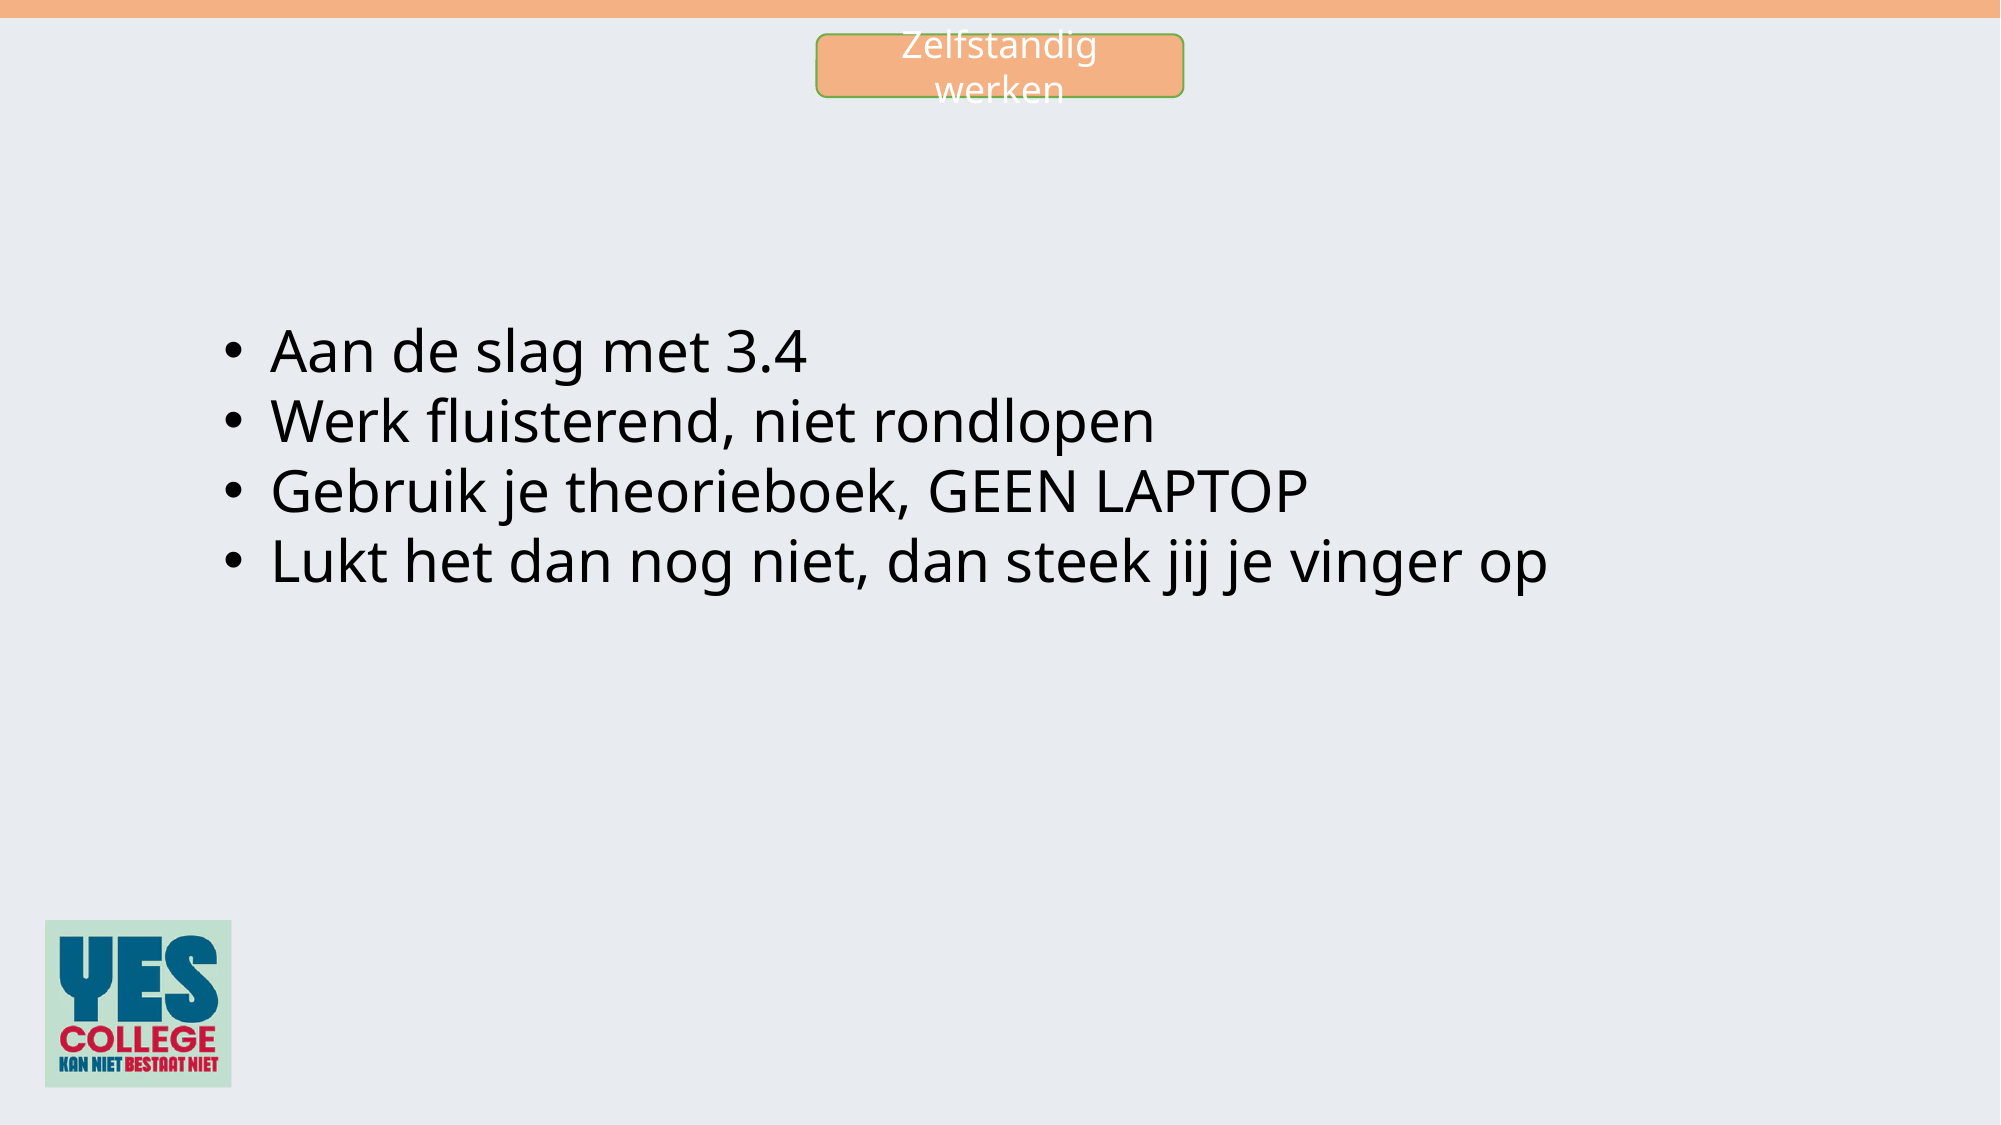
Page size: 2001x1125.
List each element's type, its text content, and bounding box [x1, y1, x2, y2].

picture [0, 913, 356, 1093]
text_box Aan de slag met 3.4 Werk fluisterend, niet rondlopen Gebruik je theorieboek, GEEN LAPTOP Lukt het dan nog niet, dan steek jij je vinger op [208, 306, 1792, 767]
text_box Zelfstandig werken [815, 33, 1185, 99]
text_box [0, 0, 2000, 18]
